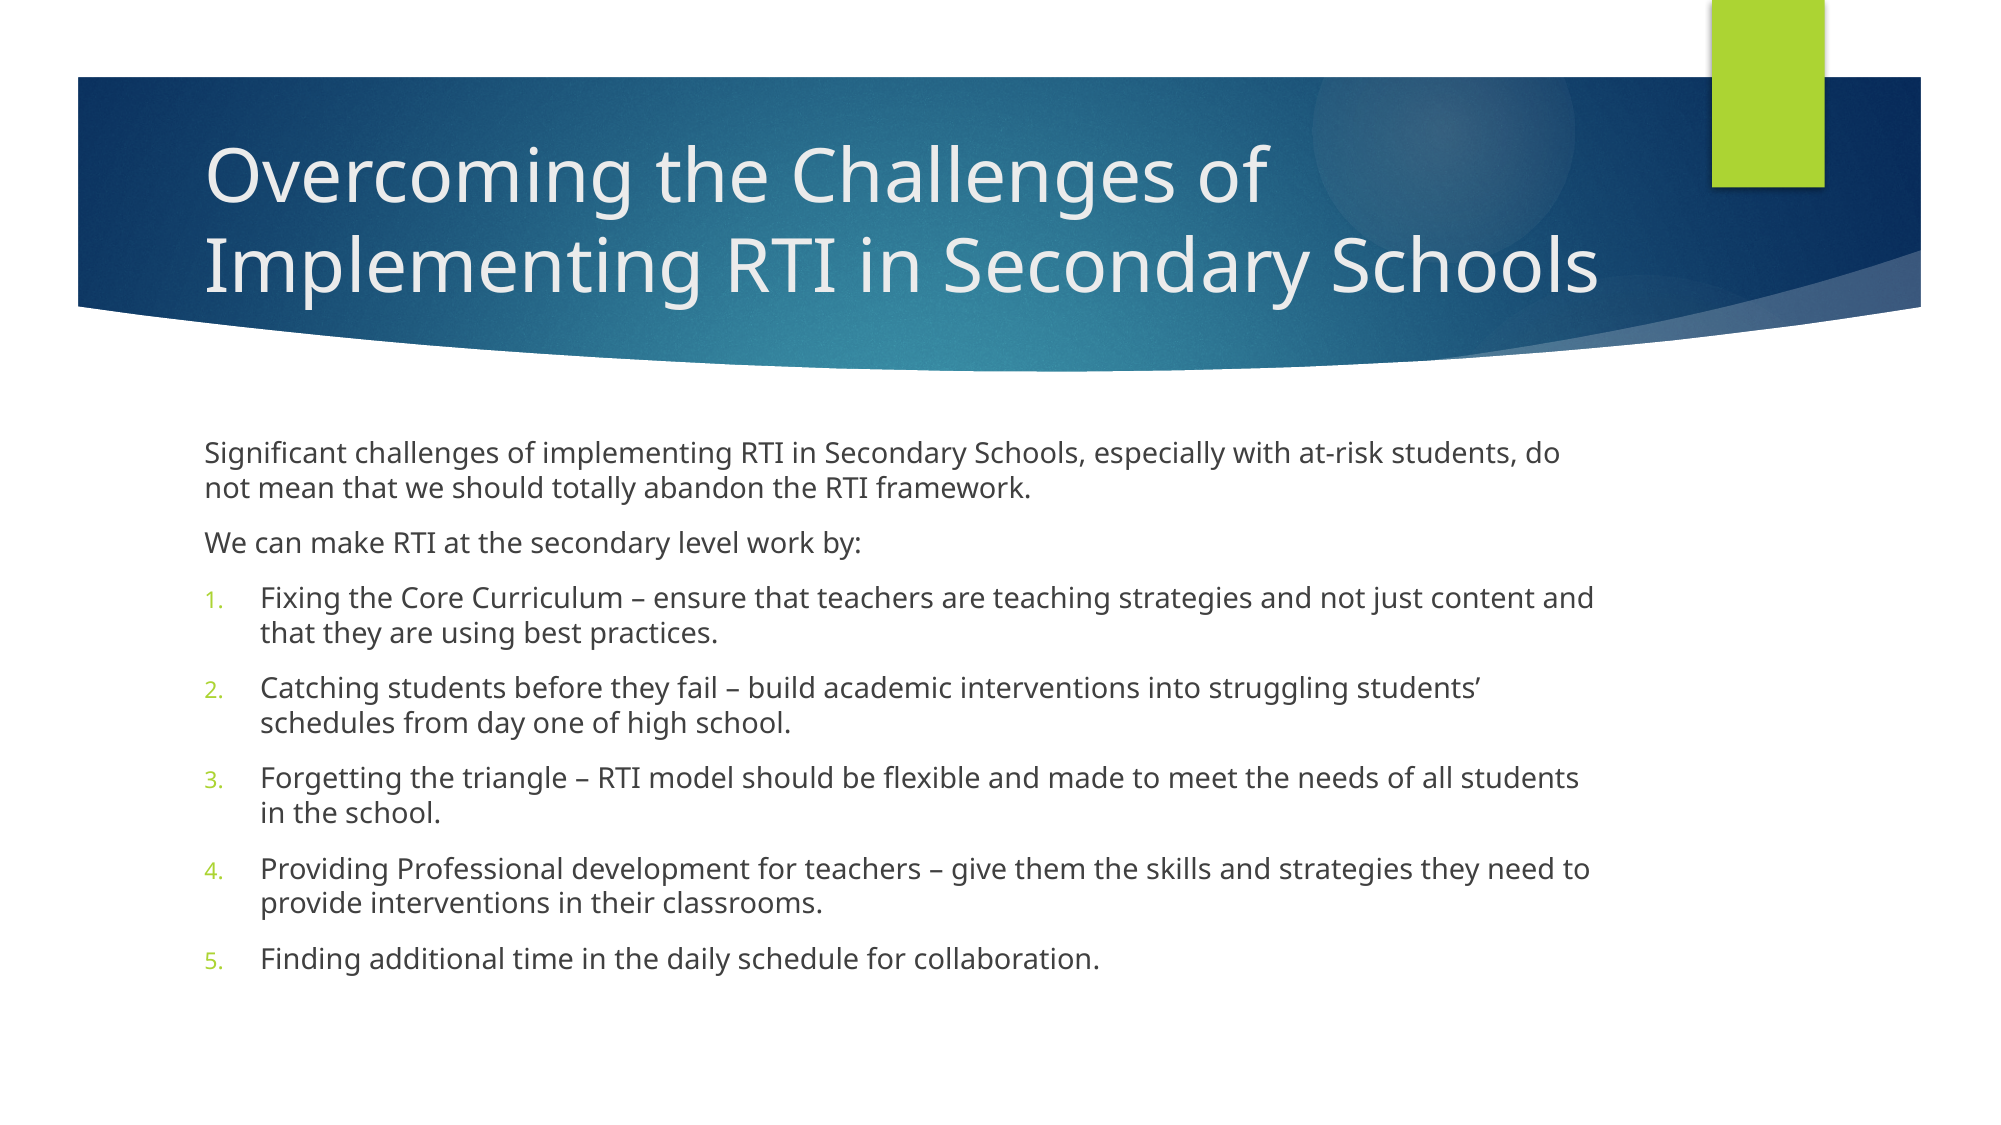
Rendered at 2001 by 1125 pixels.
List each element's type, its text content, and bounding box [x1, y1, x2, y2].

list Significant challenges of implementing RTI in Secondary Schools, especially with at-risk students, do not mean that we should totally abandon the RTI framework. We can make RTI at the secondary level work by: Fixing the Core Curriculum – ensure that teachers are teaching strategies and not just content and that they are using best practices. Catching students before they fail – build academic interventions into struggling students’ schedules from day one of high school. Forgetting the triangle – RTI model should be flexible and made to meet the needs of all students in the school. Providing Professional development for teachers – give them the skills and strategies they need to provide interventions in their classrooms. Finding additional time in the daily schedule for collaboration. [189, 427, 1627, 988]
title Overcoming the Challenges of Implementing RTI in Secondary Schools [189, 159, 1627, 276]
